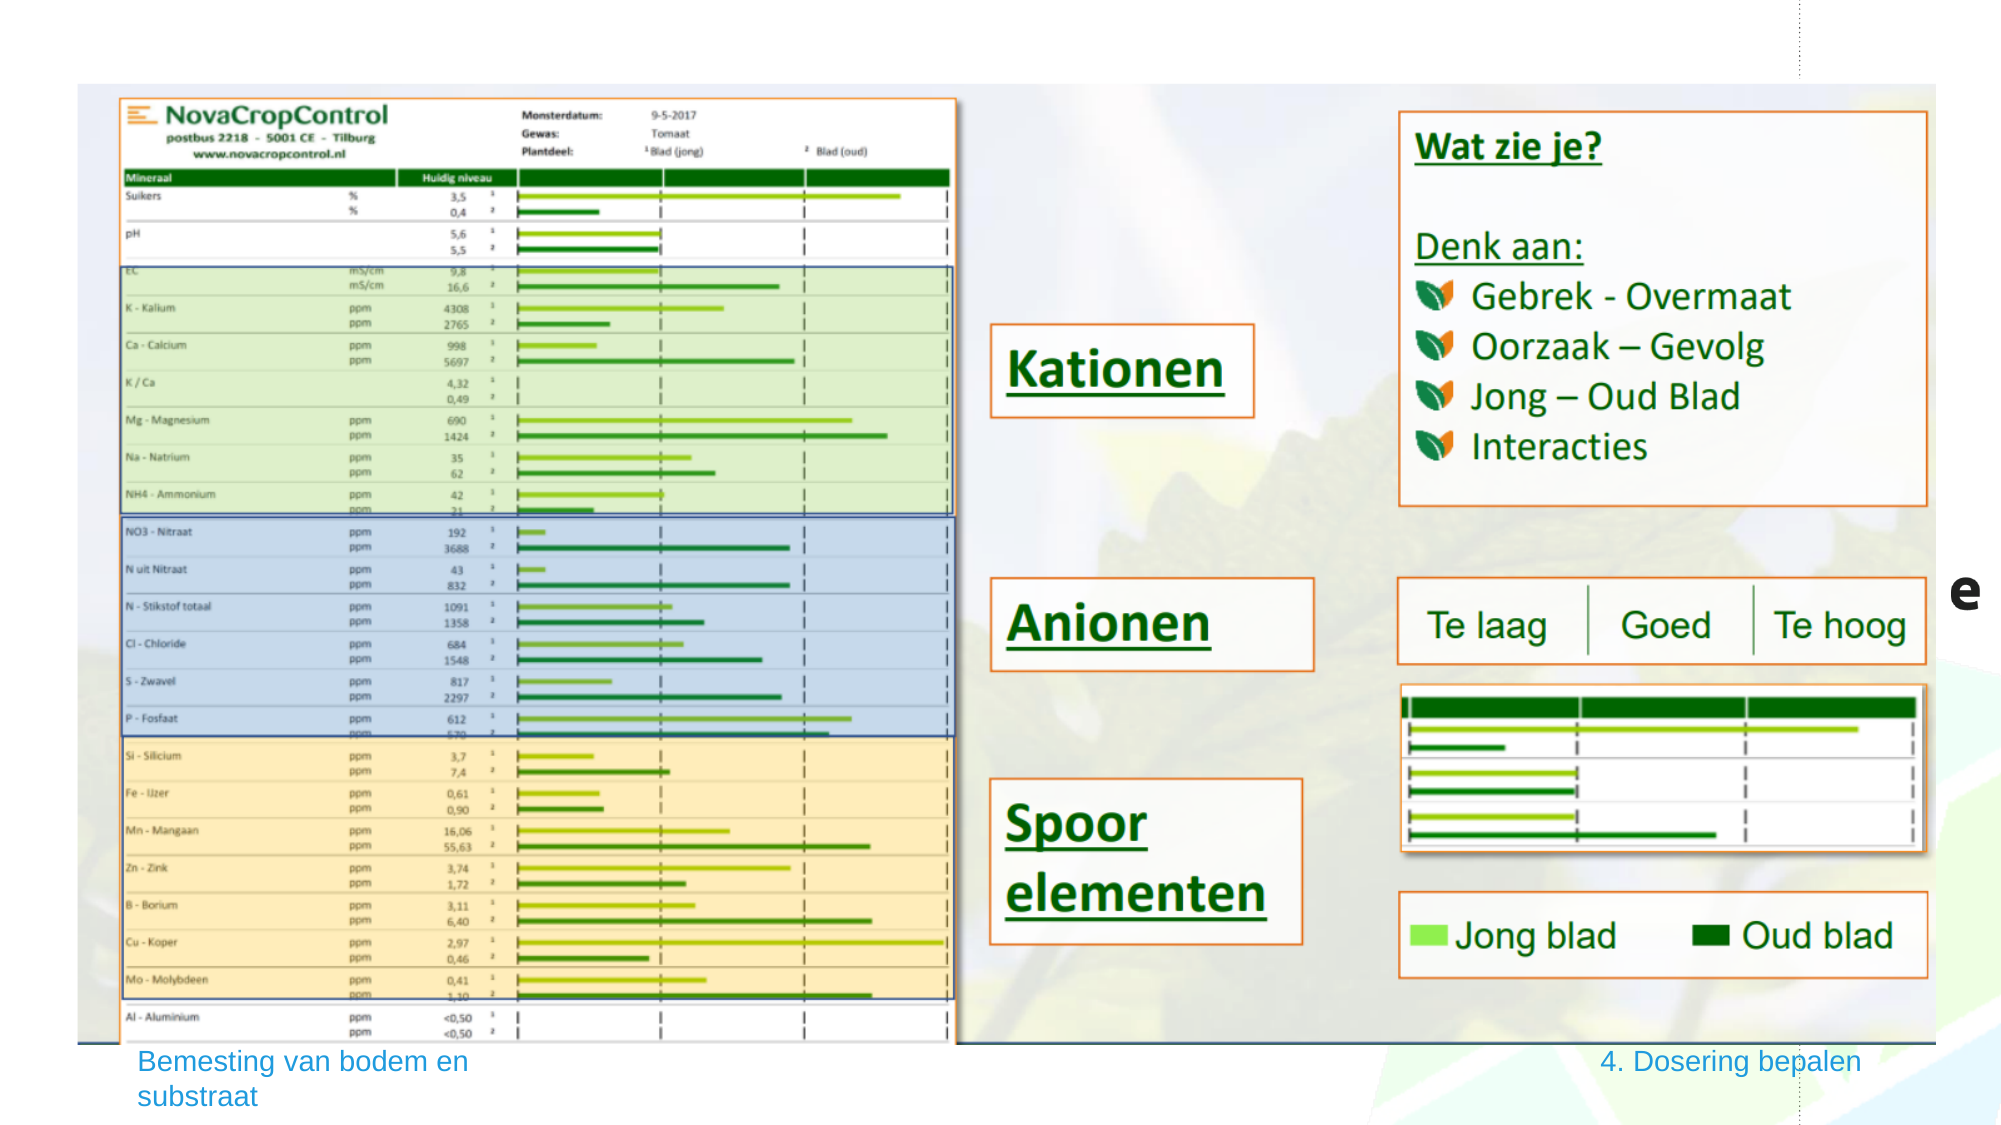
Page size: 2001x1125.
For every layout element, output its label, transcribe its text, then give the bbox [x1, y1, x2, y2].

list Bemesting van bodem en substraat [137, 1045, 588, 1103]
list 4. Dosering bepalen [1412, 1045, 1863, 1103]
picture [64, 0, 2001, 1125]
